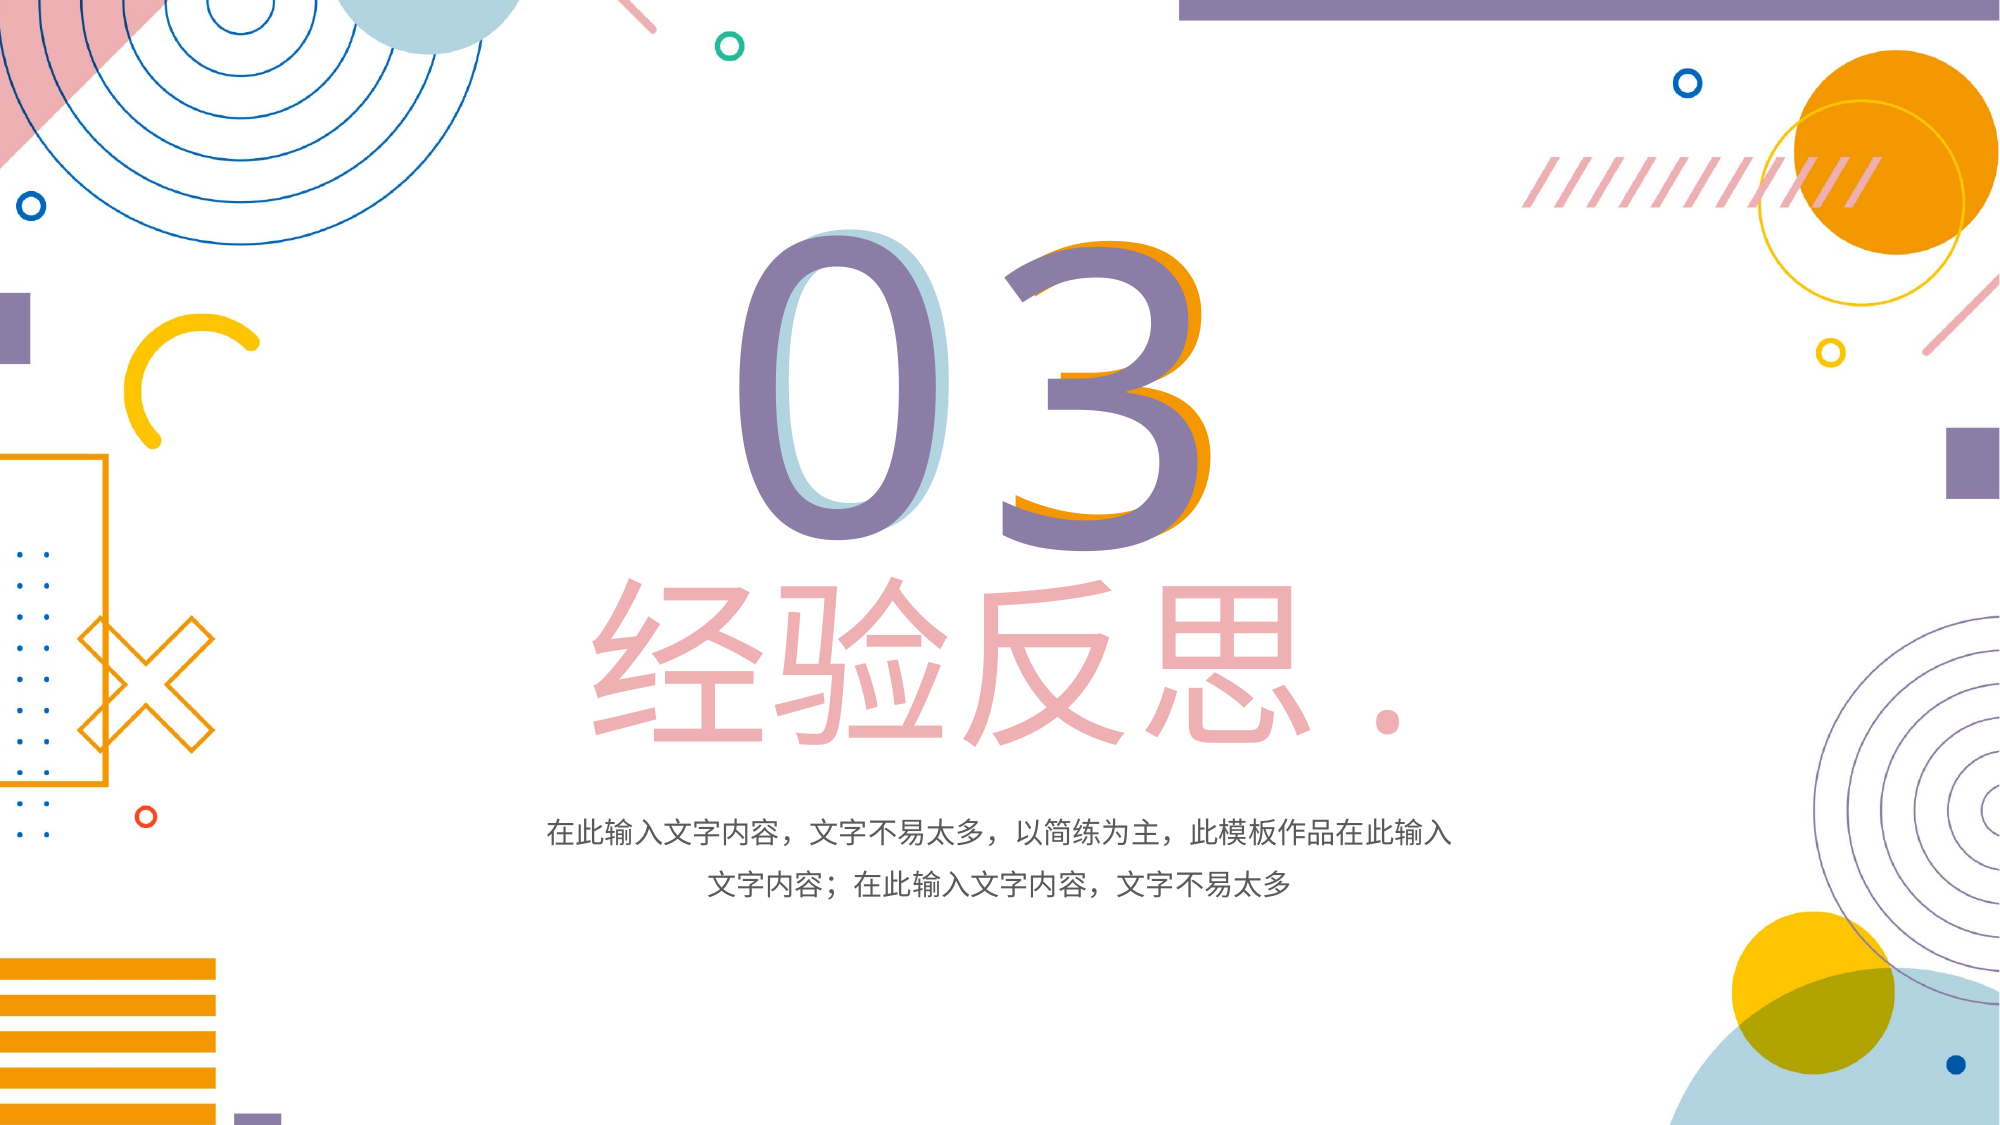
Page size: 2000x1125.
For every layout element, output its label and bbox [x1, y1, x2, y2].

text_box [717, 108, 1236, 644]
picture [0, 0, 2000, 1125]
